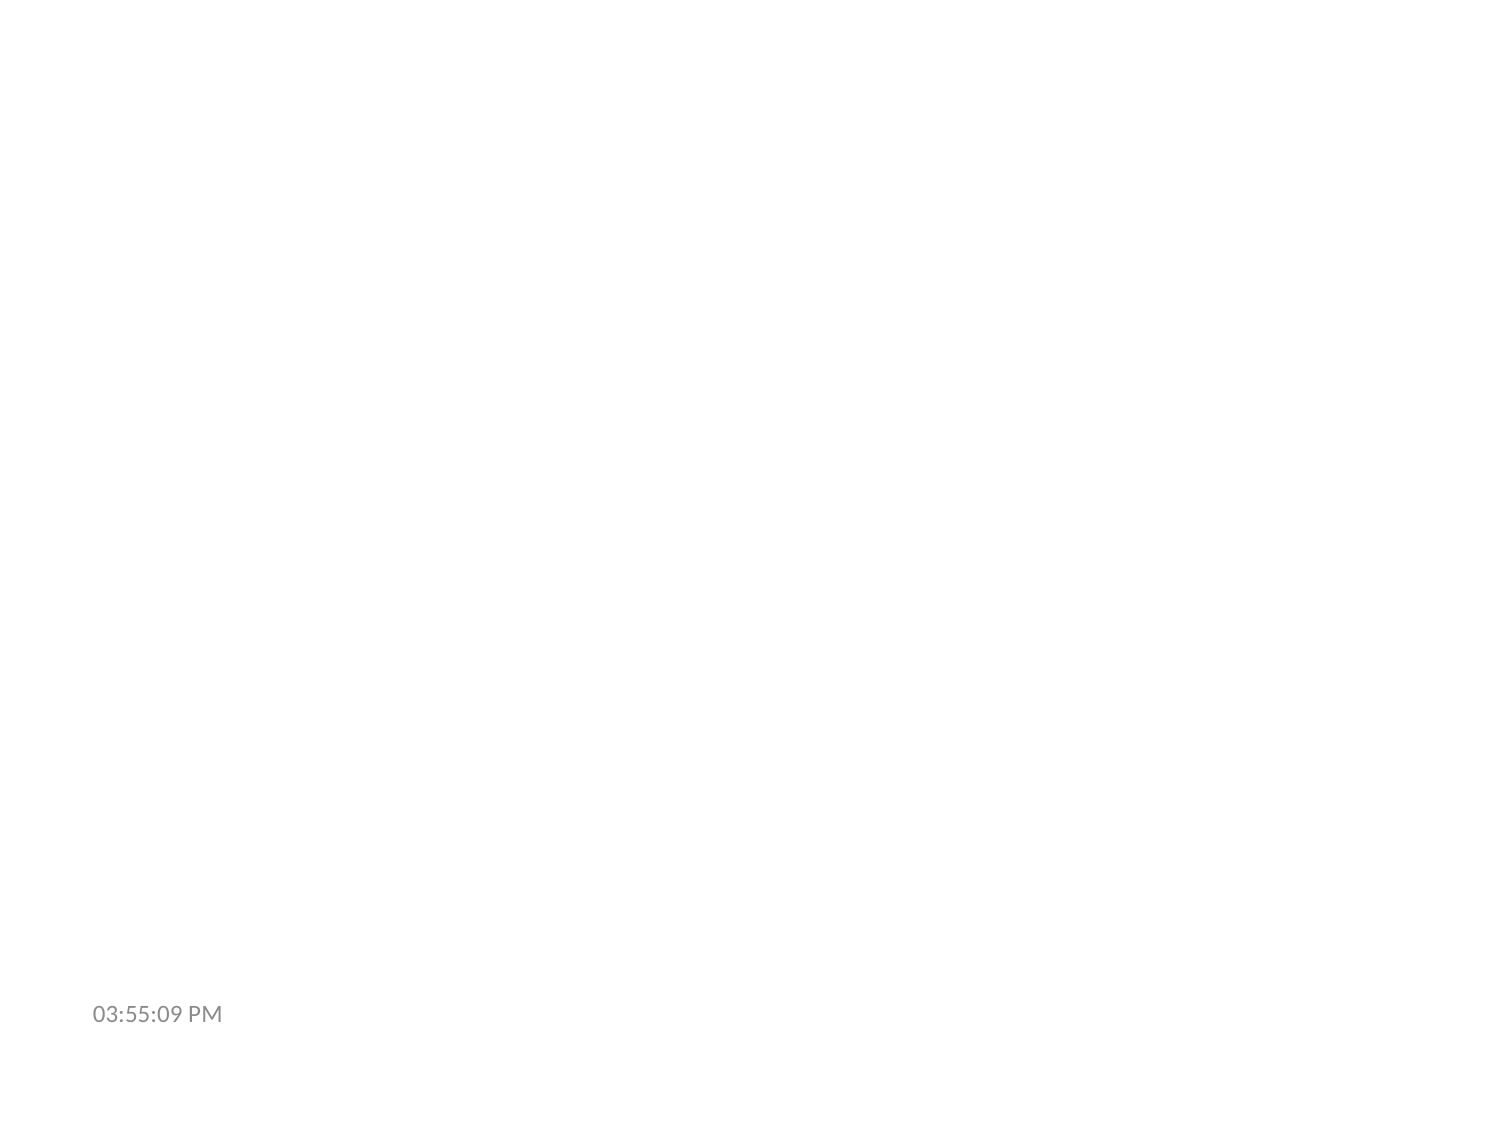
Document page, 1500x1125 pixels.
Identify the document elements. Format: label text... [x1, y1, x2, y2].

text_box 3:35:09 PM [77, 982, 428, 1043]
